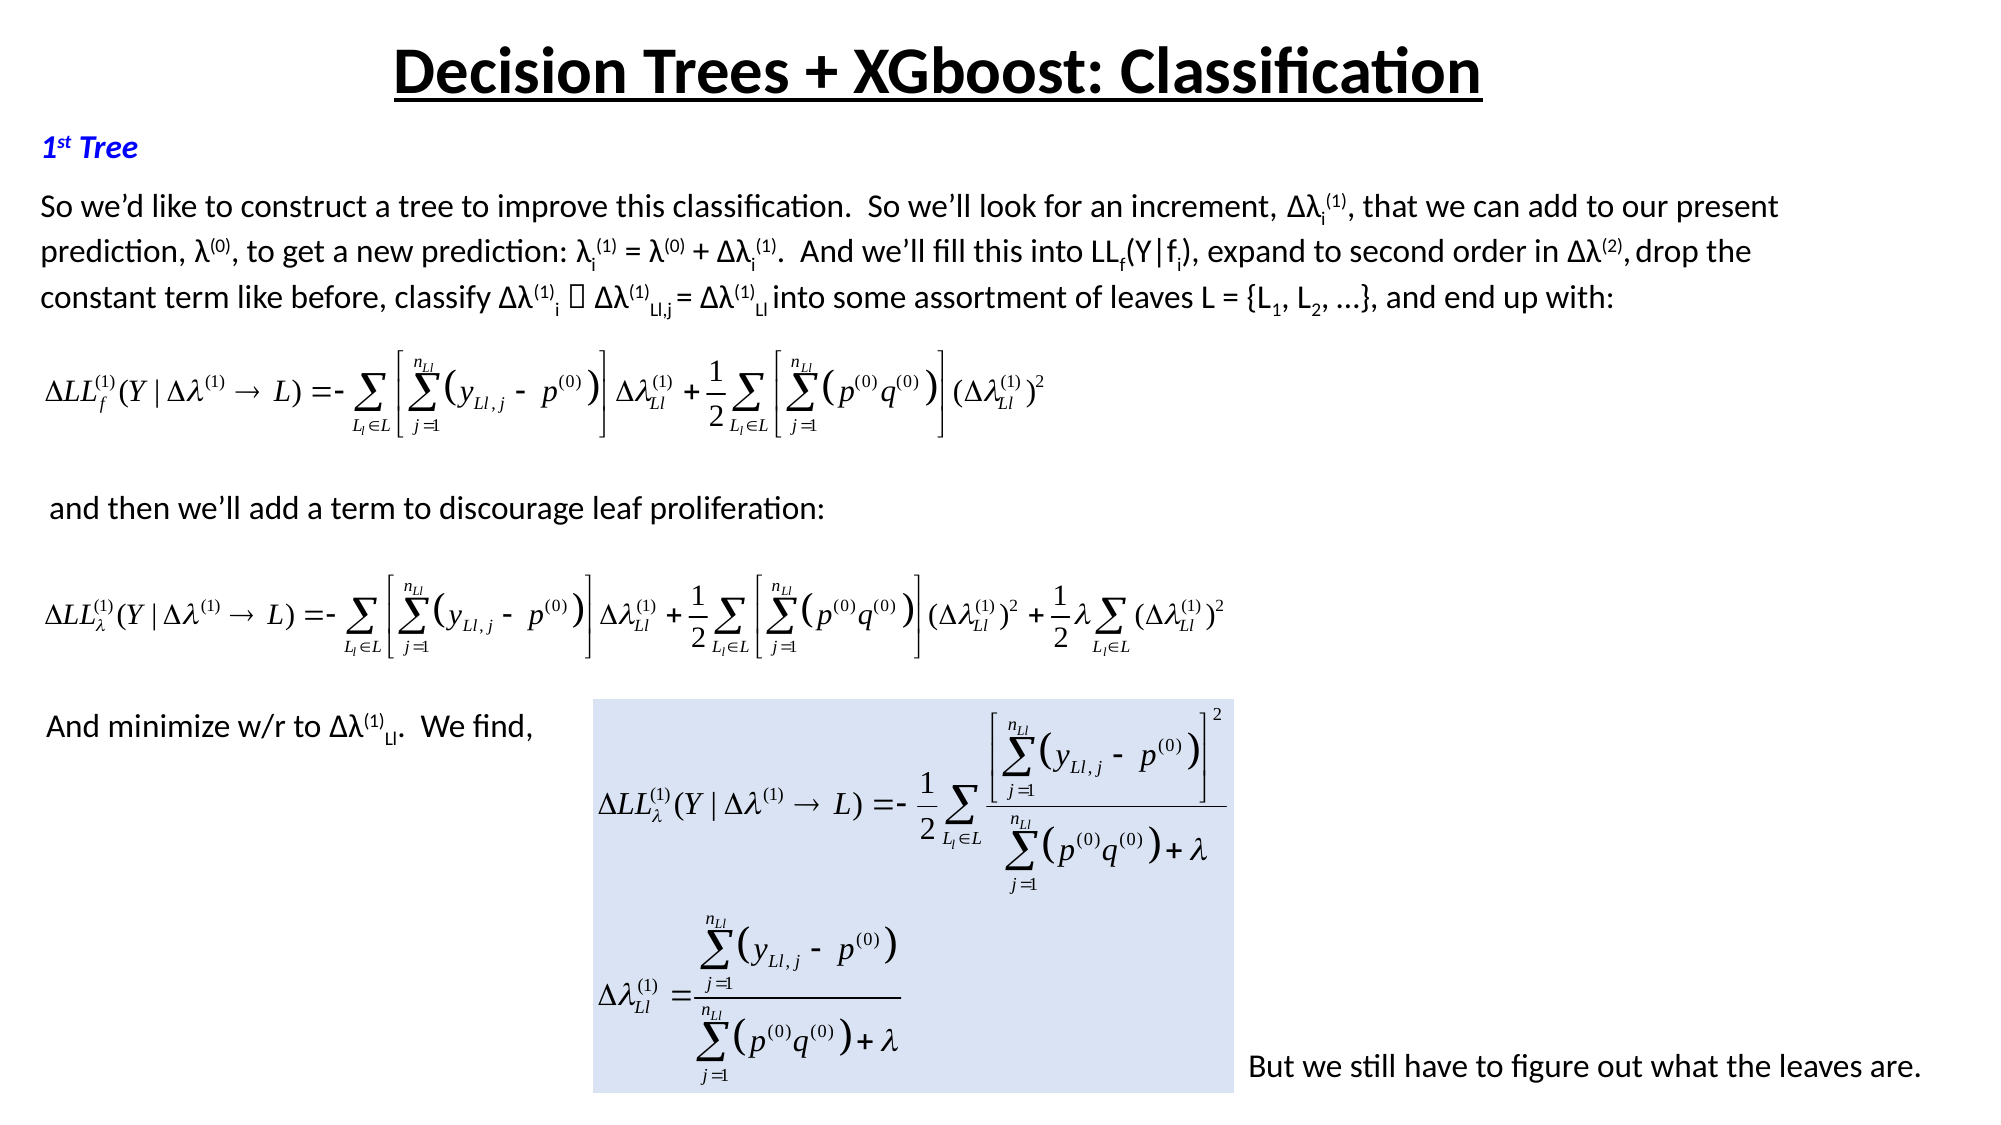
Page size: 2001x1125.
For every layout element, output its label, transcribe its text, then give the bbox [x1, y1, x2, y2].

text_box And minimize w/r to Δλ(1)Ll. We find, [31, 696, 622, 757]
text_box So we’d like to construct a tree to improve this classification. So we’ll look for an increment, Δλi(1), that we can add to our present prediction, λ(0), to get a new prediction: λi(1) = λ(0) + Δλi(1). And we’ll fill this into LLf(Y|fi), expand to second order in Δλ(2), drop the constant term like before, classify Δλ(1)i  Δλ(1)Ll,j = Δλ(1)Ll into some assortment of leaves L = {L1, L2, …}, and end up with: [25, 176, 1849, 328]
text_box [39, 344, 1054, 443]
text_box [592, 699, 1234, 1093]
text_box Decision Trees + XGboost: Classification [379, 19, 1539, 114]
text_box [39, 569, 1234, 664]
text_box and then we’ll add a term to discourage leaf proliferation: [34, 478, 920, 534]
text_box But we still have to figure out what the leaves are. [1234, 1037, 1984, 1092]
text_box 1st Tree [25, 117, 279, 173]
